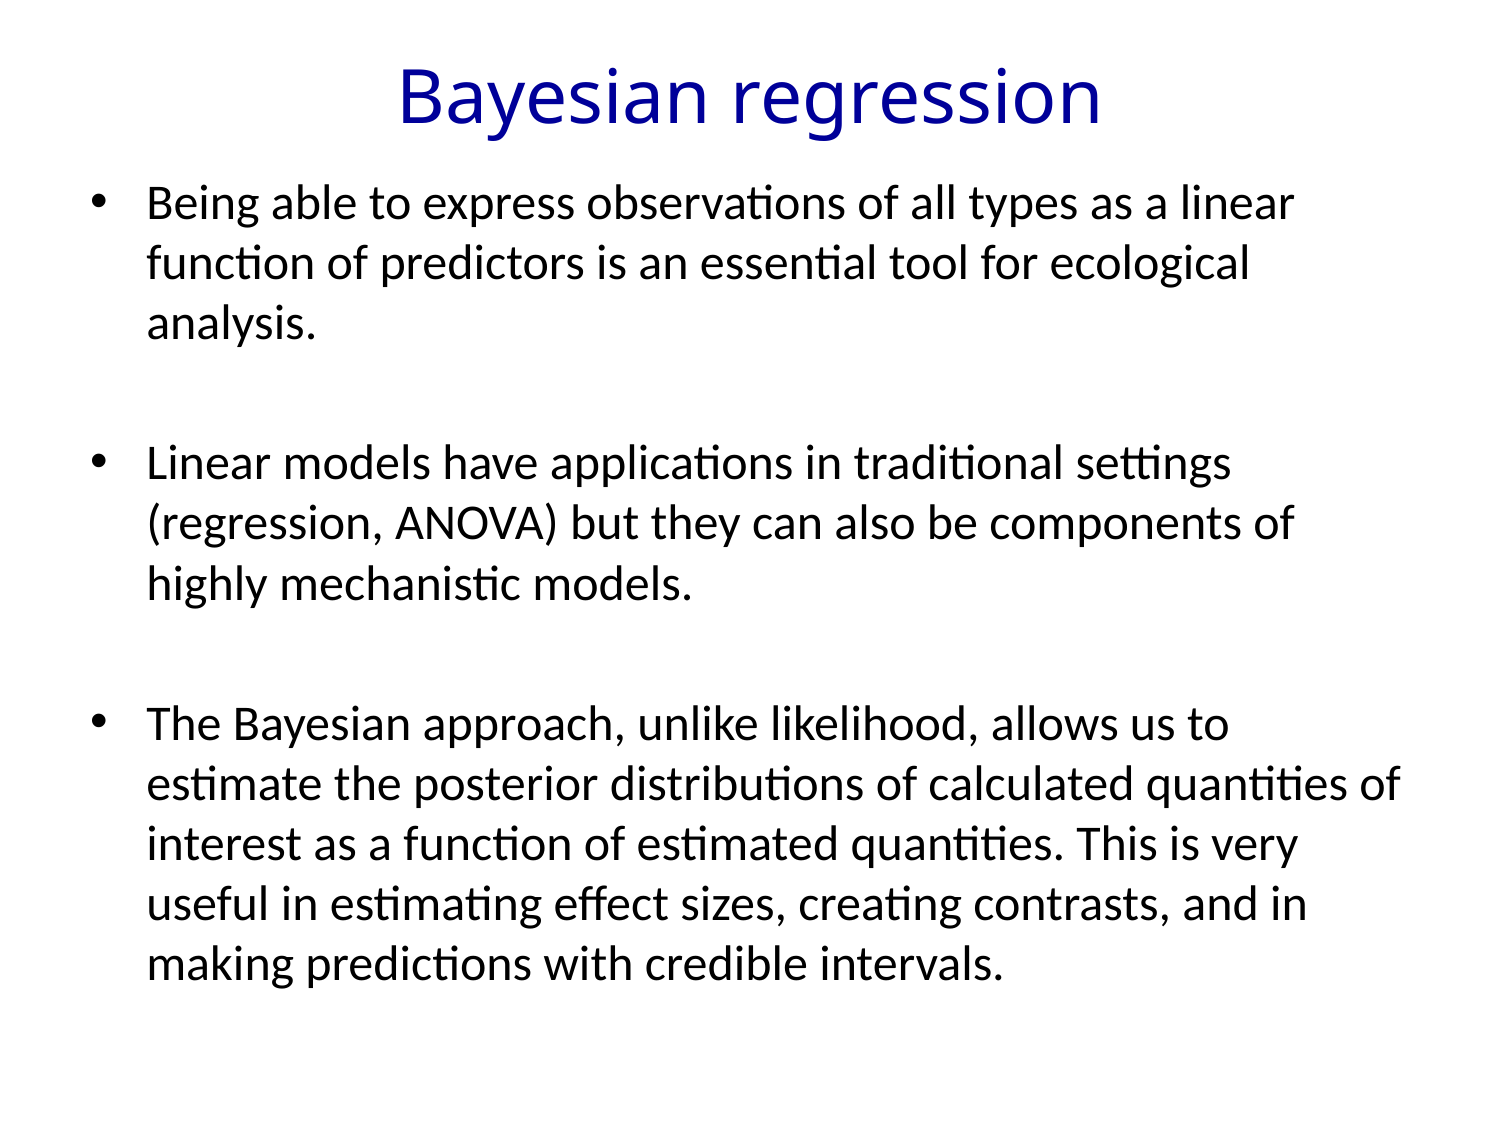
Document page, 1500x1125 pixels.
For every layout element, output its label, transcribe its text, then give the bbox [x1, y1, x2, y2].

list Being able to express observations of all types as a linear function of predictors is an essential tool for ecological analysis. Linear models have applications in traditional settings (regression, ANOVA) but they can also be components of highly mechanistic models. The Bayesian approach, unlike likelihood, allows us to estimate the posterior distributions of calculated quantities of interest as a function of estimated quantities. This is very useful in estimating effect sizes, creating contrasts, and in making predictions with credible intervals. [75, 162, 1425, 905]
title Bayesian regression [75, 0, 1425, 162]
